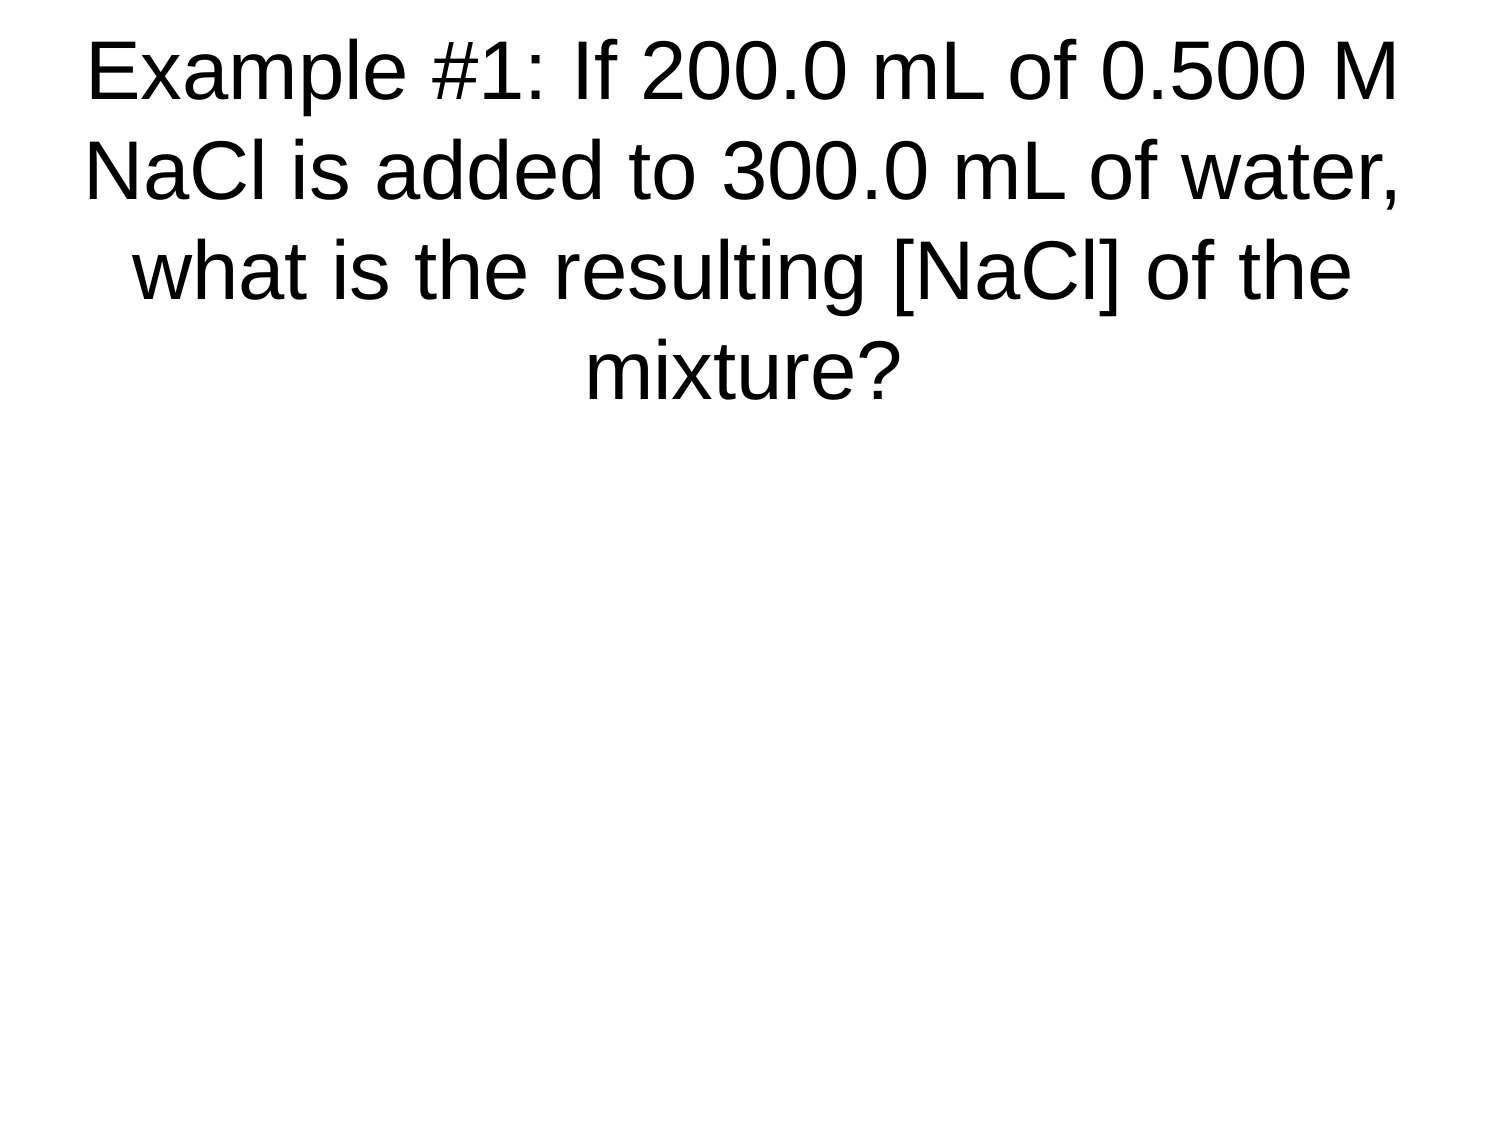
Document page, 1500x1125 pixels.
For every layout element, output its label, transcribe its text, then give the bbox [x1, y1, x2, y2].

title Example #1: If 200.0 mL of 0.500 M NaCl is added to 300.0 mL of water, what is the resulting [NaCl] of the mixture? [62, 44, 1426, 388]
